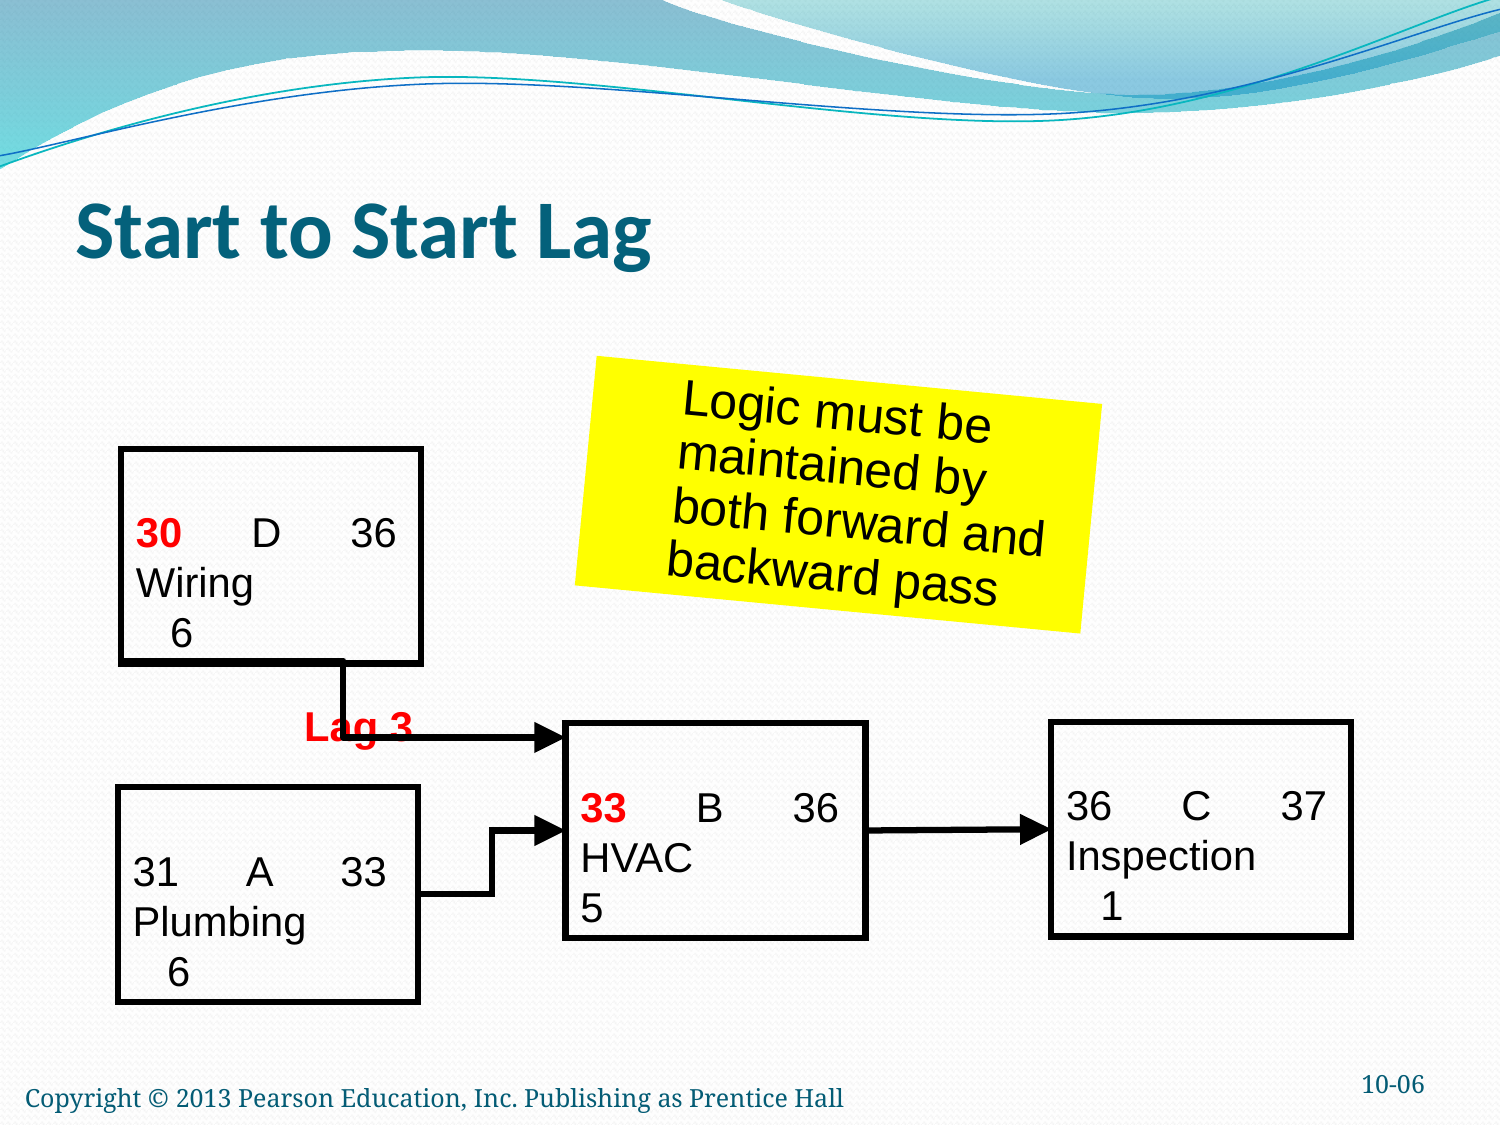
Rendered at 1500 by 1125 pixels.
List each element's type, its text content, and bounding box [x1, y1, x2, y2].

slide_number 10-06 [1299, 1042, 1425, 1103]
text_box Logic must be maintained by both forward and backward pass [588, 355, 1103, 447]
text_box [117, 448, 1352, 1000]
title Start to Start Lag [74, 87, 1426, 276]
